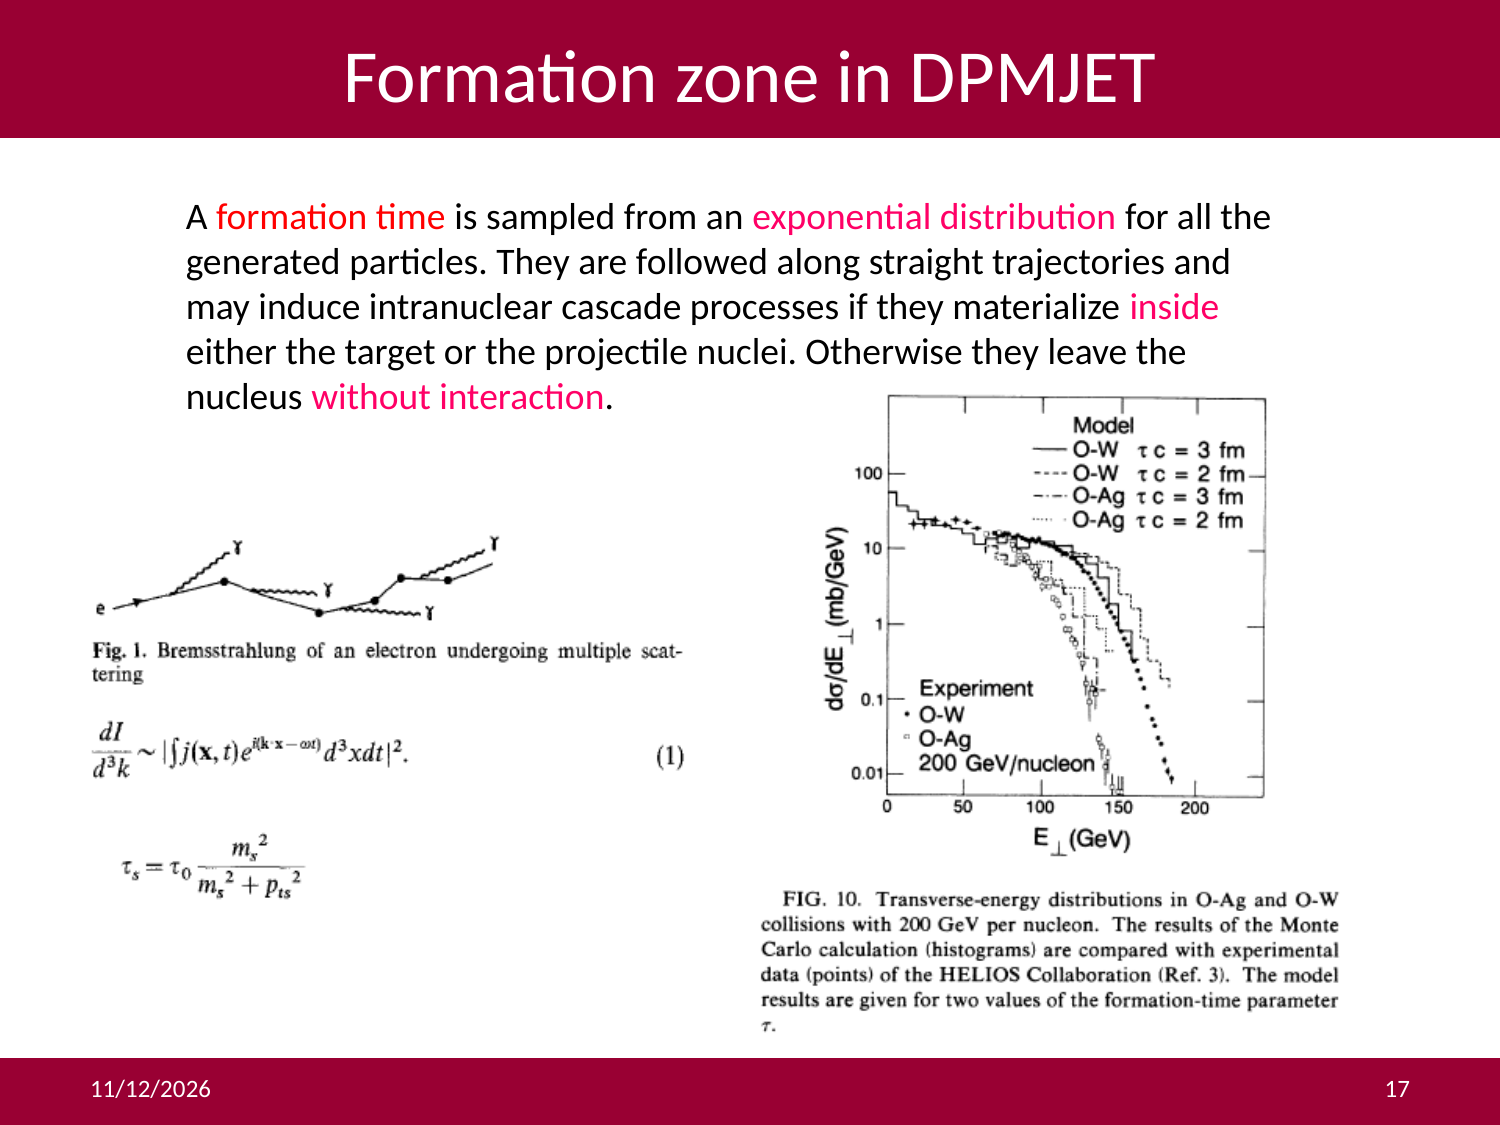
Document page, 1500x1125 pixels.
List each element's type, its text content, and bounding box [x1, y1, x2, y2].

picture [64, 503, 717, 796]
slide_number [75, 1057, 425, 1118]
picture [737, 377, 1355, 1047]
text_box A formation time is sampled from an exponential distribution for all the generated particles. They are followed along straight trajectories and may induce intranuclear cascade processes if they materialize inside either the target or the projectile nuclei. Otherwise they leave the nucleus without interaction. [171, 184, 1294, 425]
title Formation zone in DPMJET [75, 7, 1425, 138]
picture [111, 822, 354, 909]
slide_number 17 [1074, 1057, 1425, 1118]
